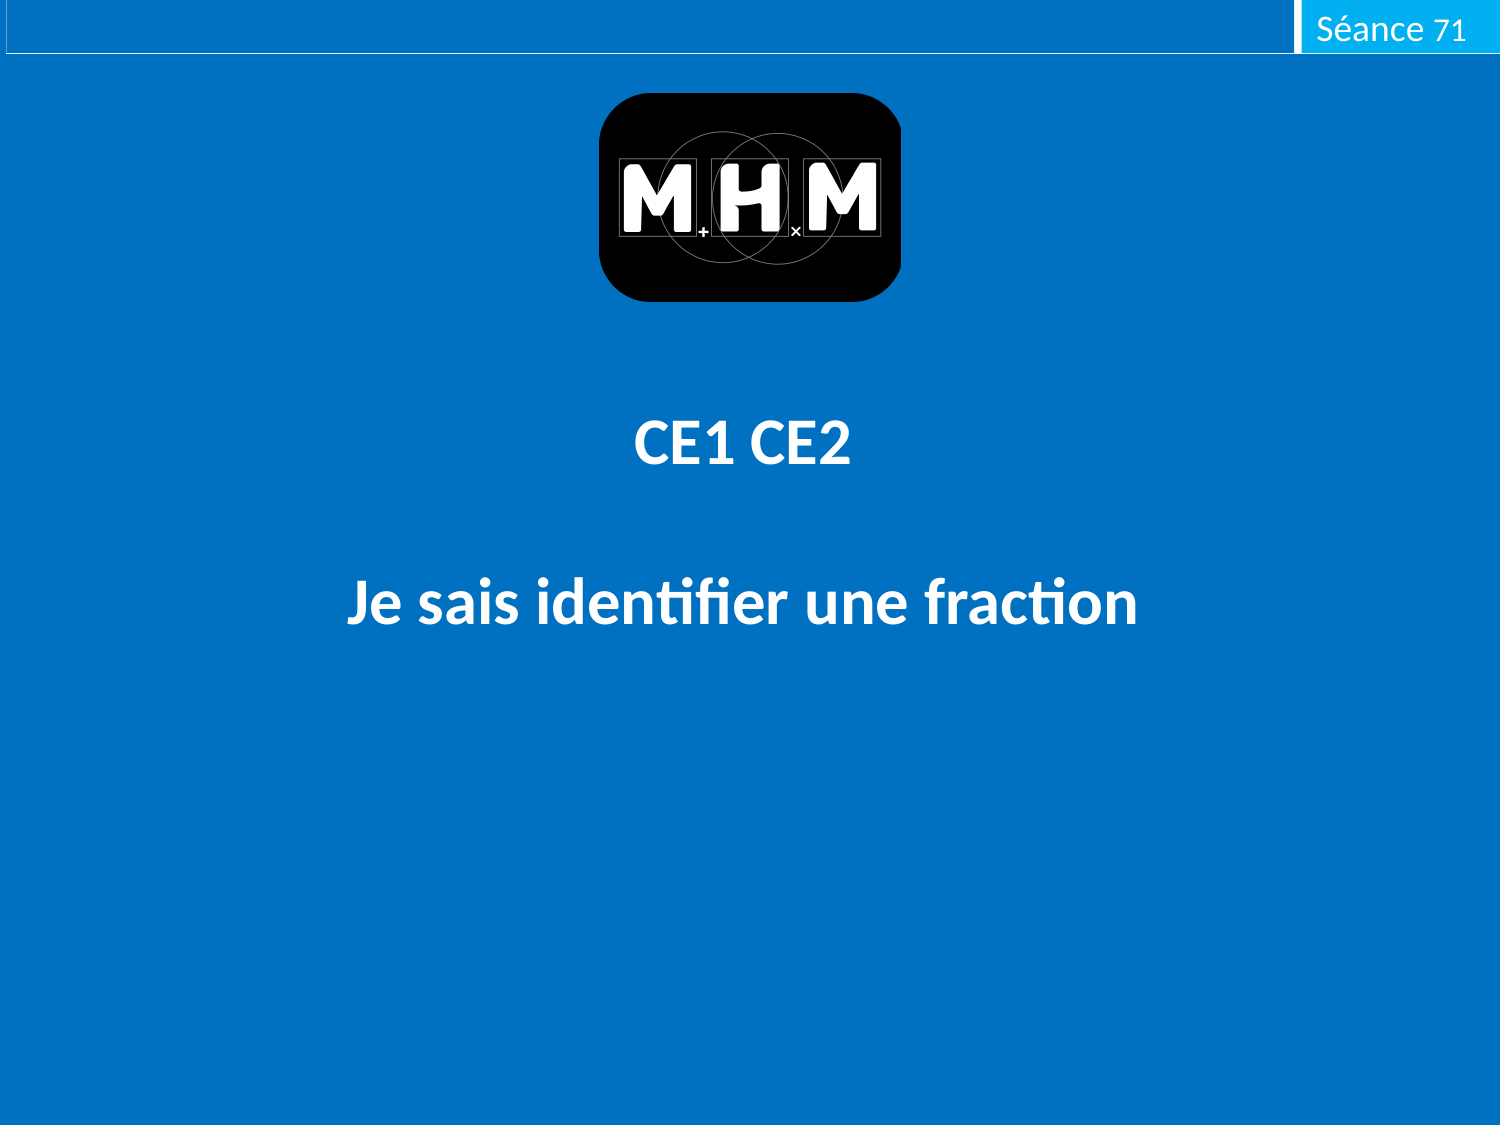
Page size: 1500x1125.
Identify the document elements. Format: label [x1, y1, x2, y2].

text_box [0, 54, 1500, 1125]
